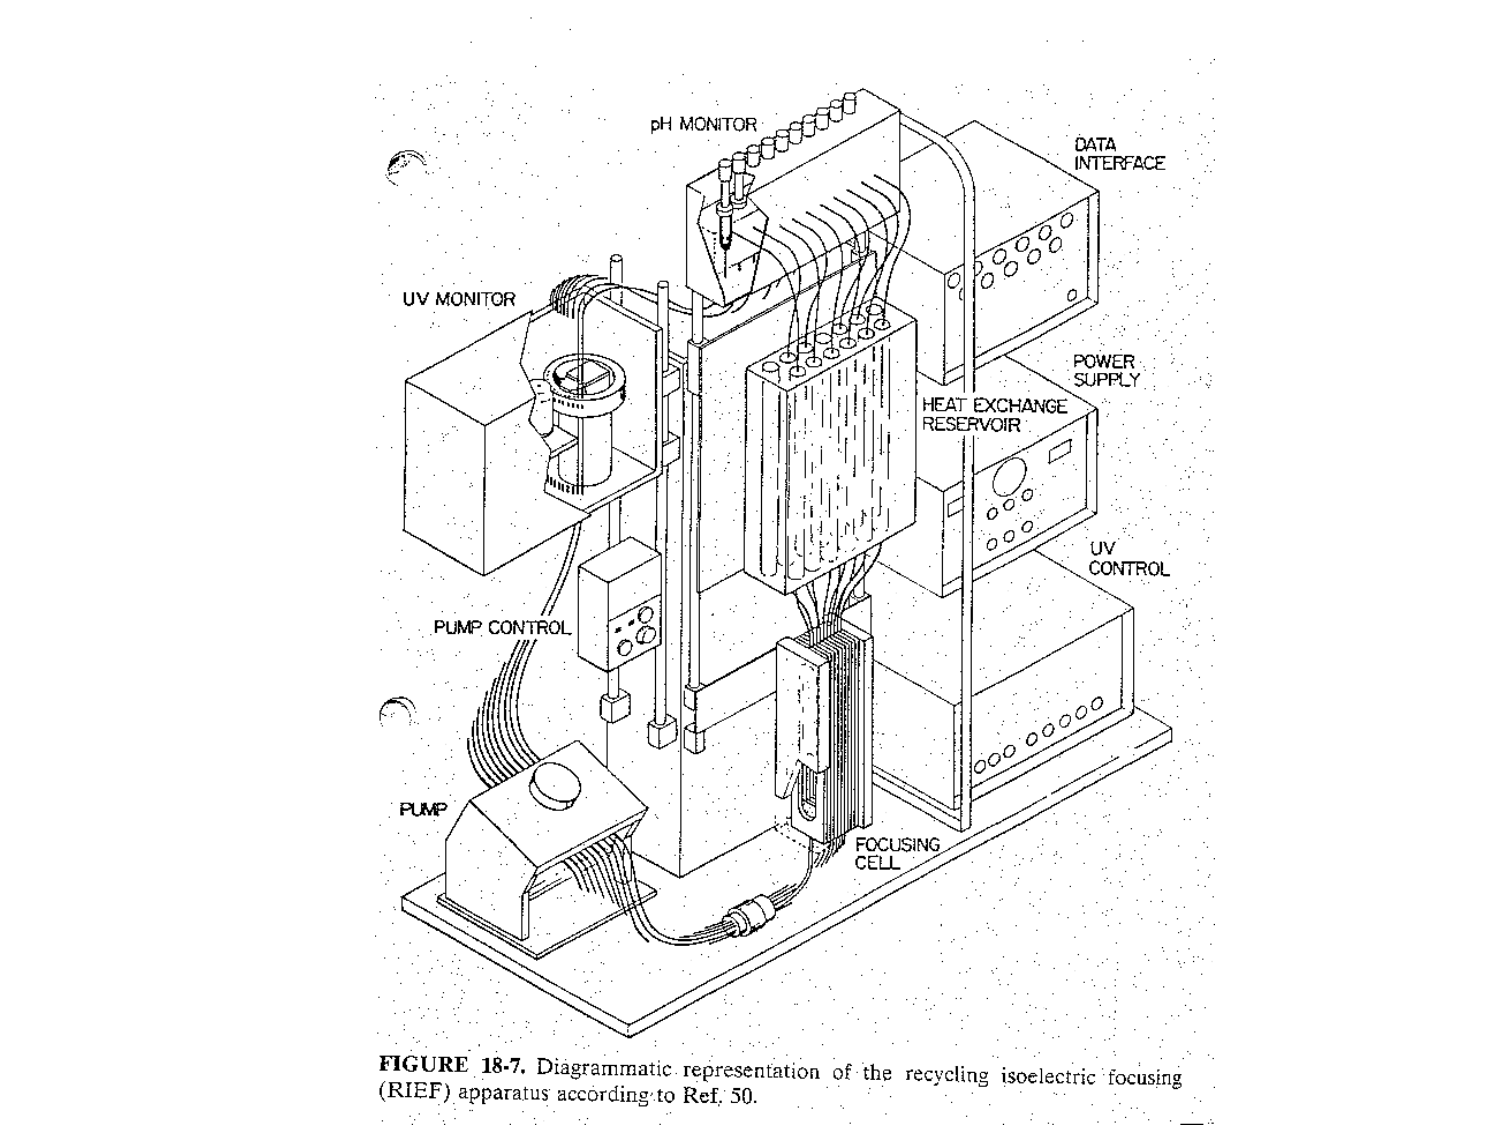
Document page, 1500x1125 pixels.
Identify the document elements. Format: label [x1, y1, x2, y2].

text_box [374, 0, 1215, 1125]
